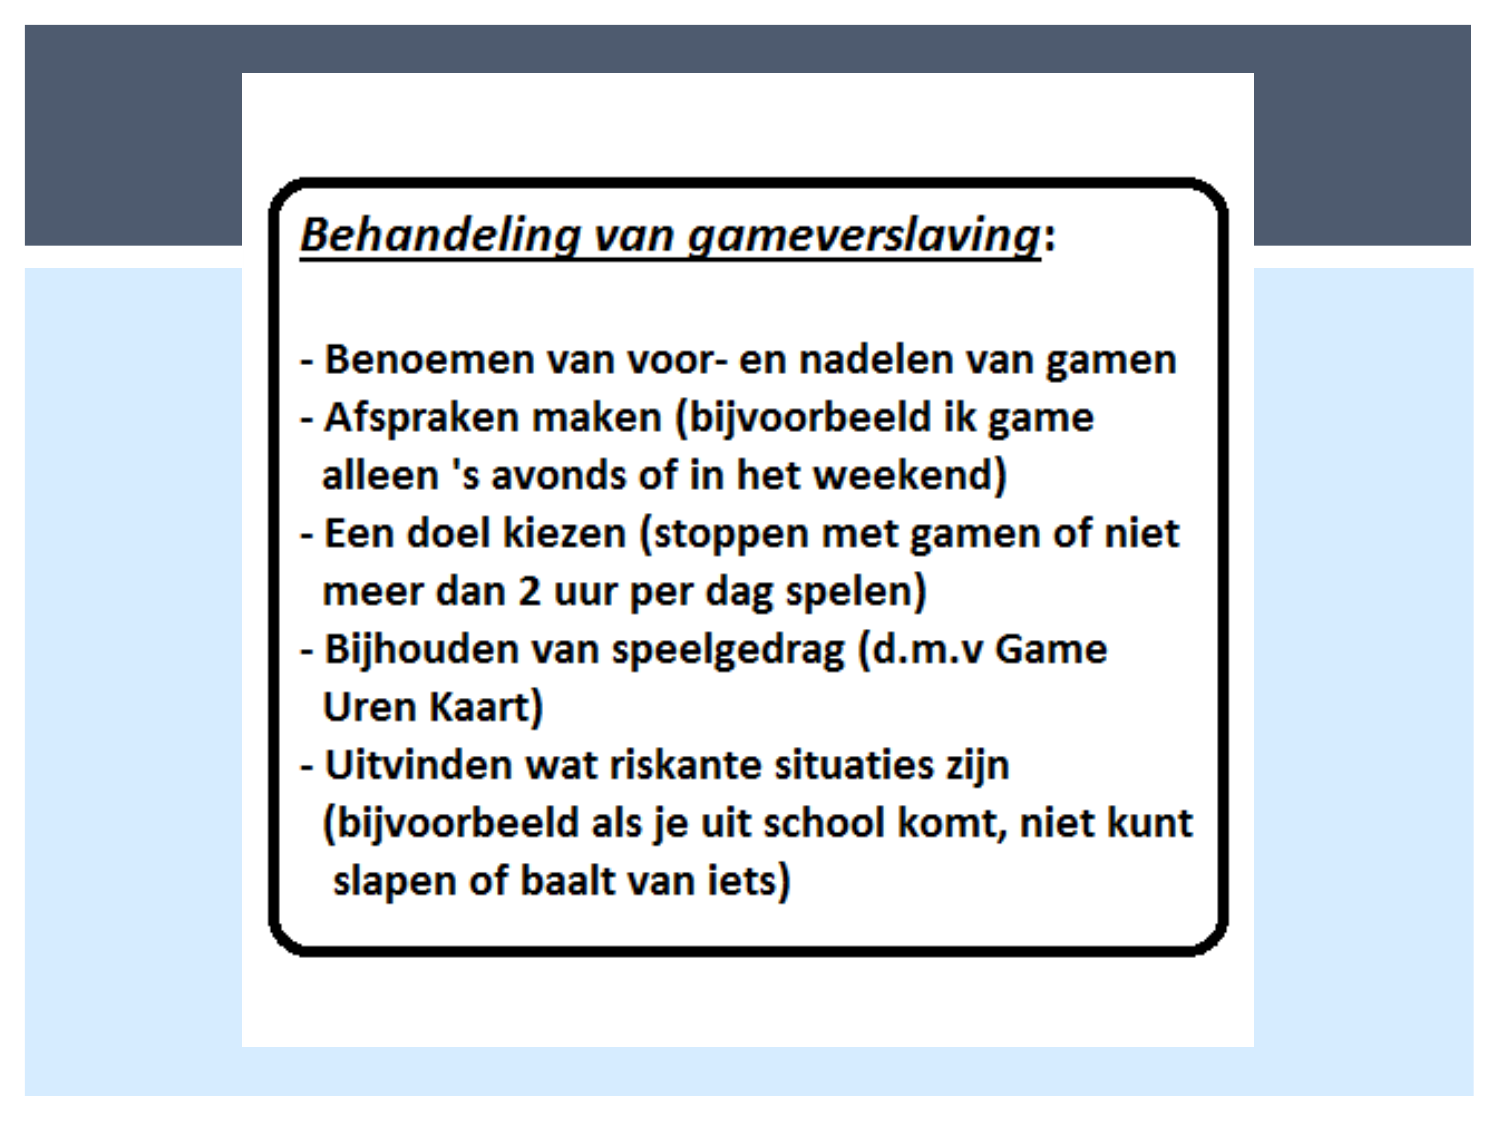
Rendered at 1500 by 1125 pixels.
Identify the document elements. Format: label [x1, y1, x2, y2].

picture [241, 73, 1254, 1048]
